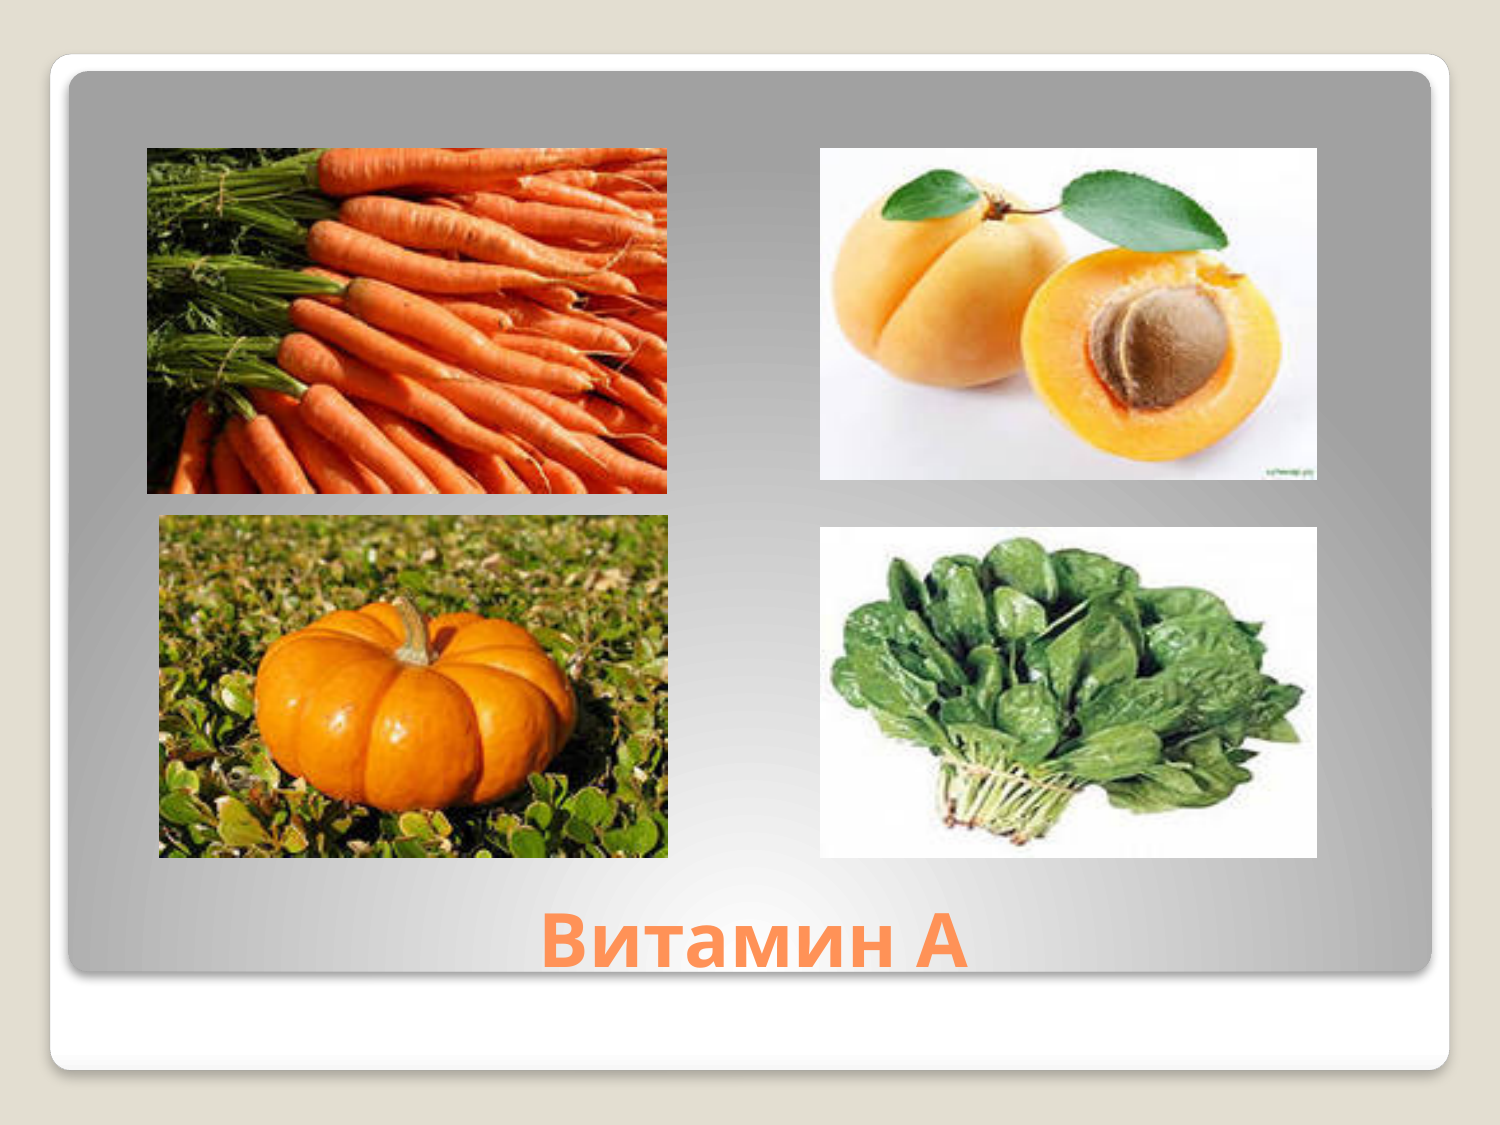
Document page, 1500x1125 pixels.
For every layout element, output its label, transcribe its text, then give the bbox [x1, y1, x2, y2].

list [147, 148, 667, 494]
title Витамин А [82, 817, 1425, 991]
picture [159, 514, 668, 859]
picture [820, 526, 1318, 859]
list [820, 148, 1318, 480]
